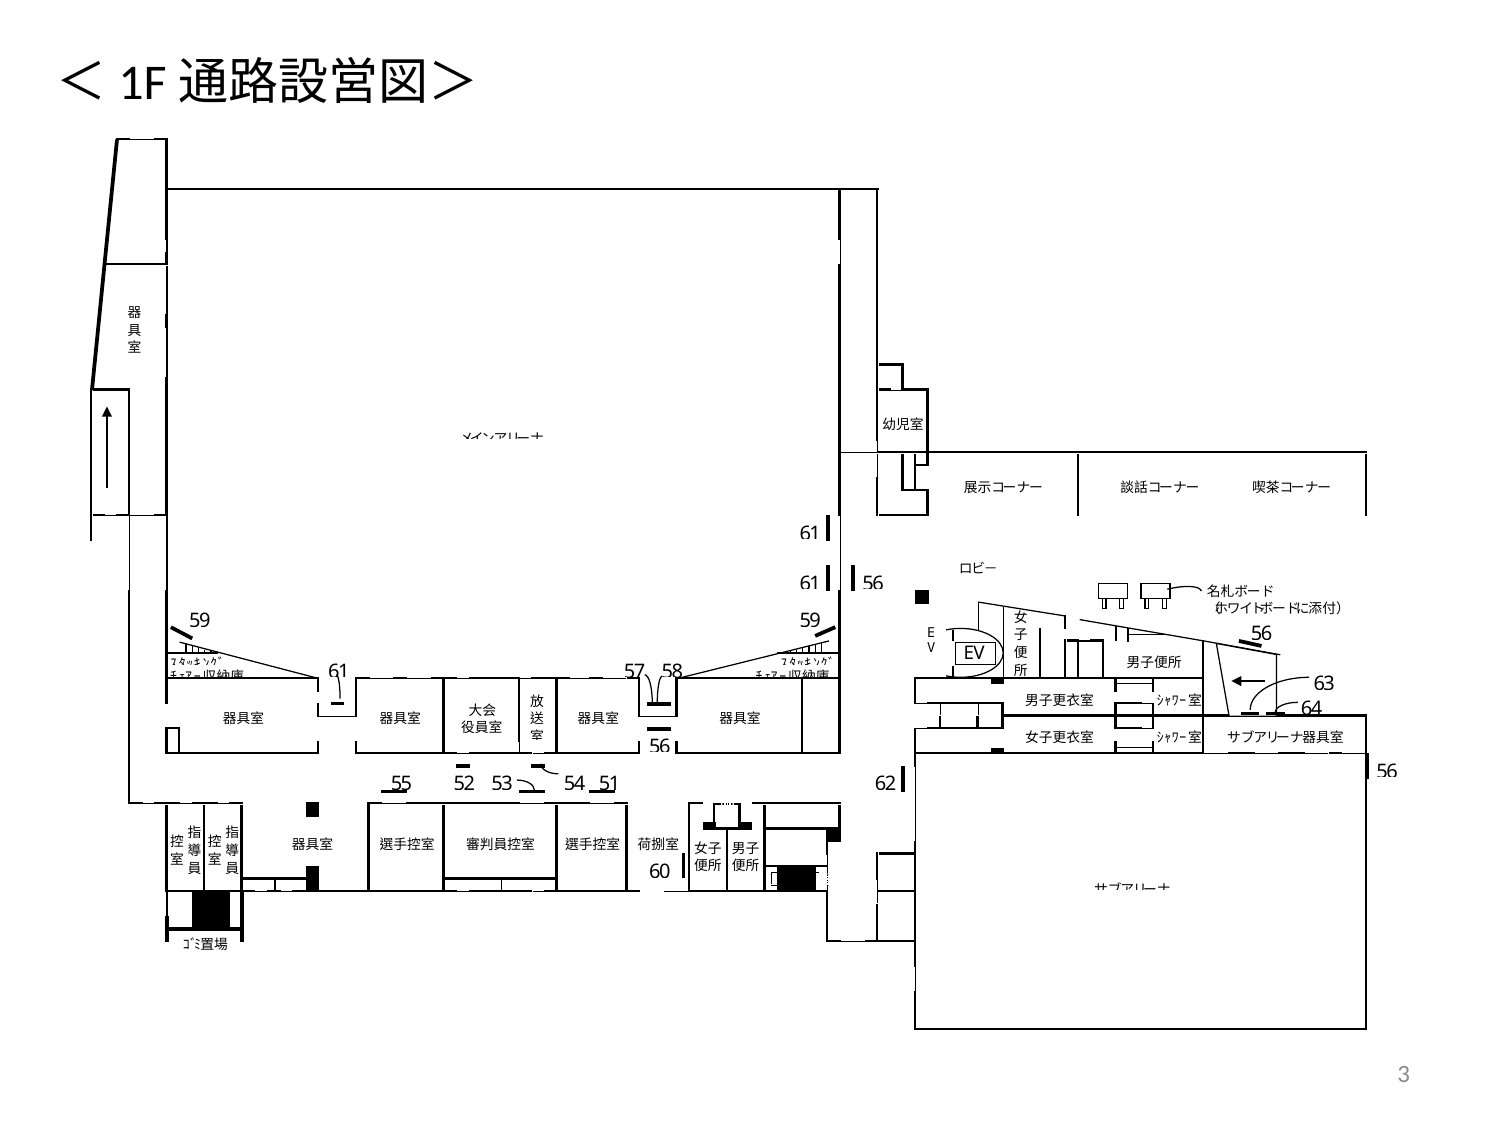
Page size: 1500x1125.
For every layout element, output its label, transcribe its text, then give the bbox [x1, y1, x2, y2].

title ＜1F通路設営図＞ [41, 45, 1447, 114]
picture [74, 126, 1406, 1043]
slide_number 3 [1074, 1042, 1425, 1103]
